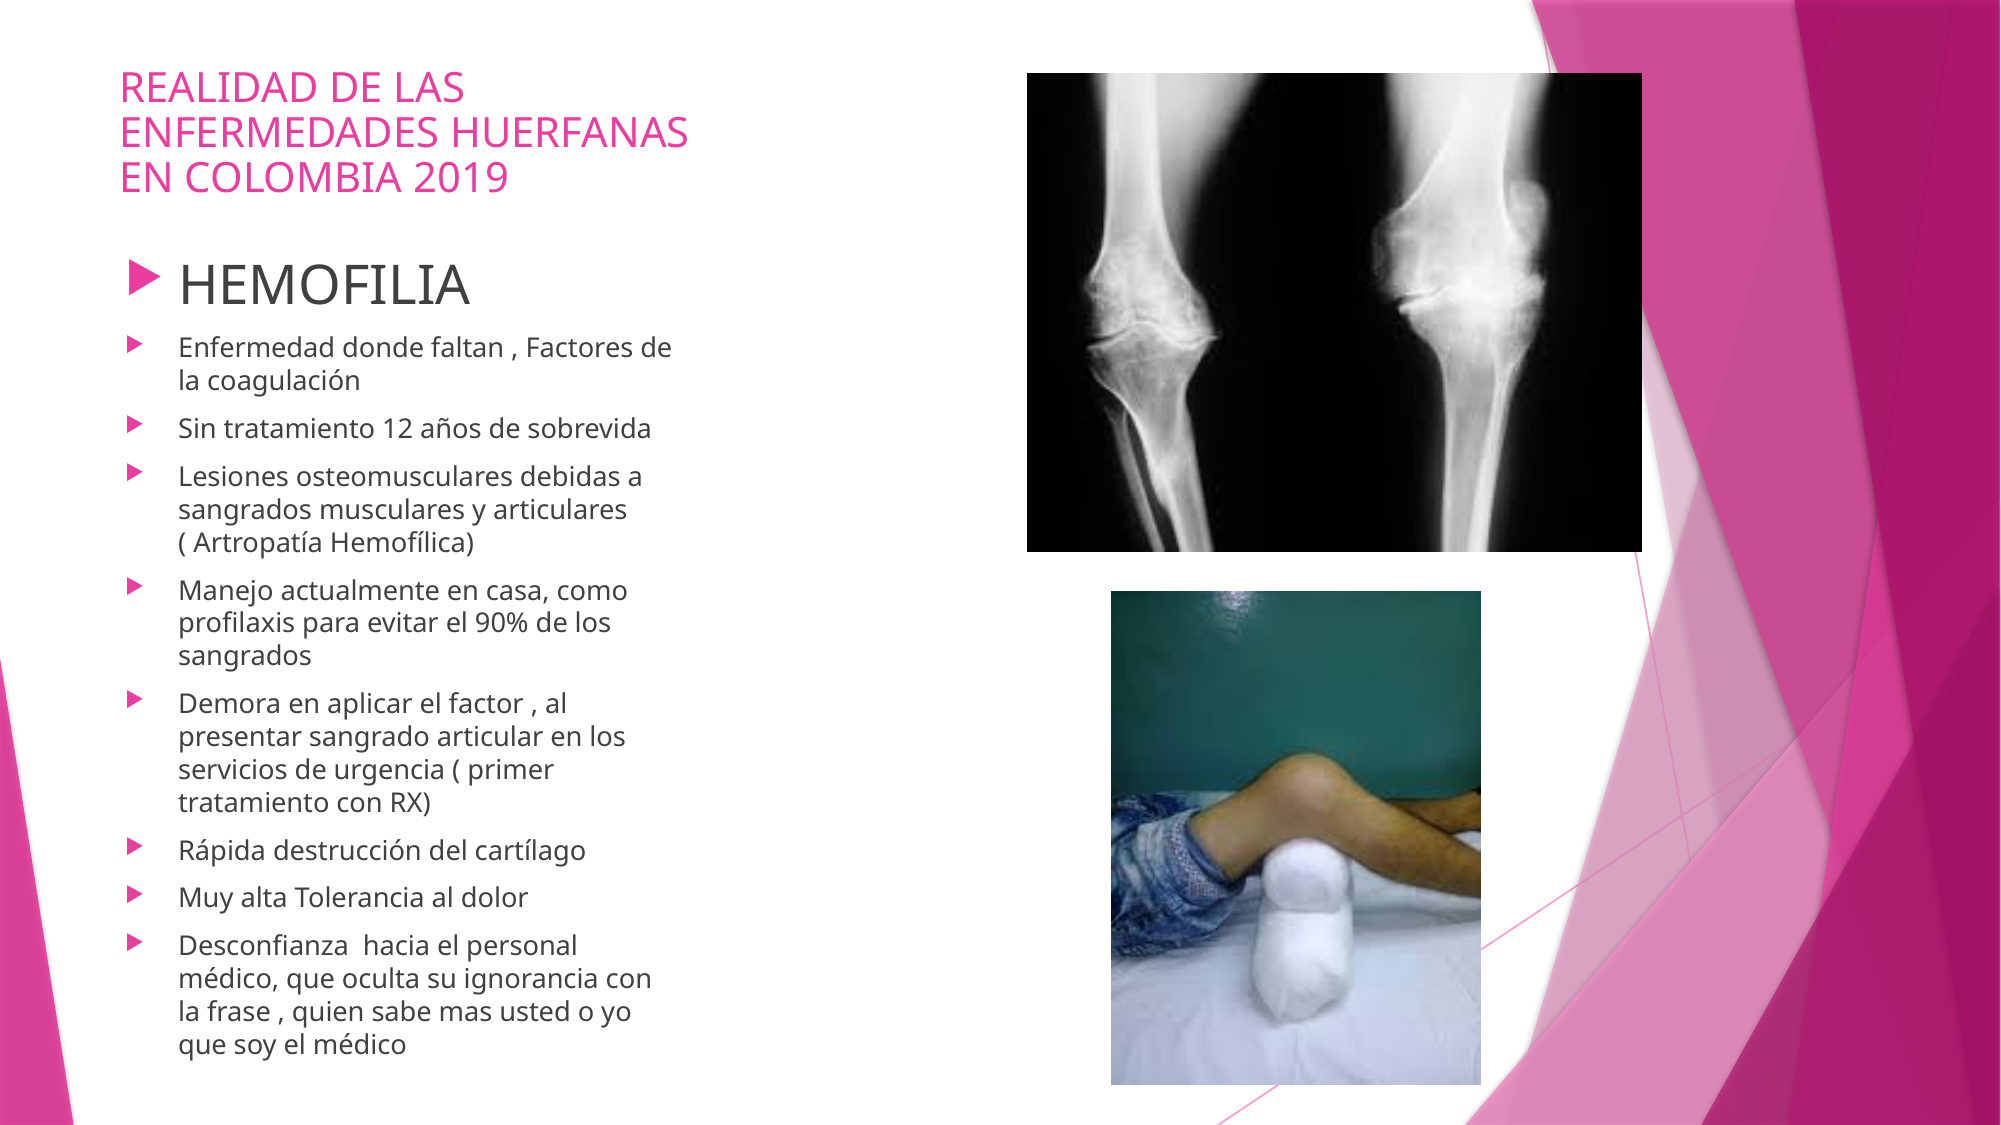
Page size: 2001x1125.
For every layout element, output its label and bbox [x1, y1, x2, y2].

text_box [0, 0, 2000, 1125]
picture [1026, 72, 1642, 553]
list [1110, 590, 1482, 1085]
